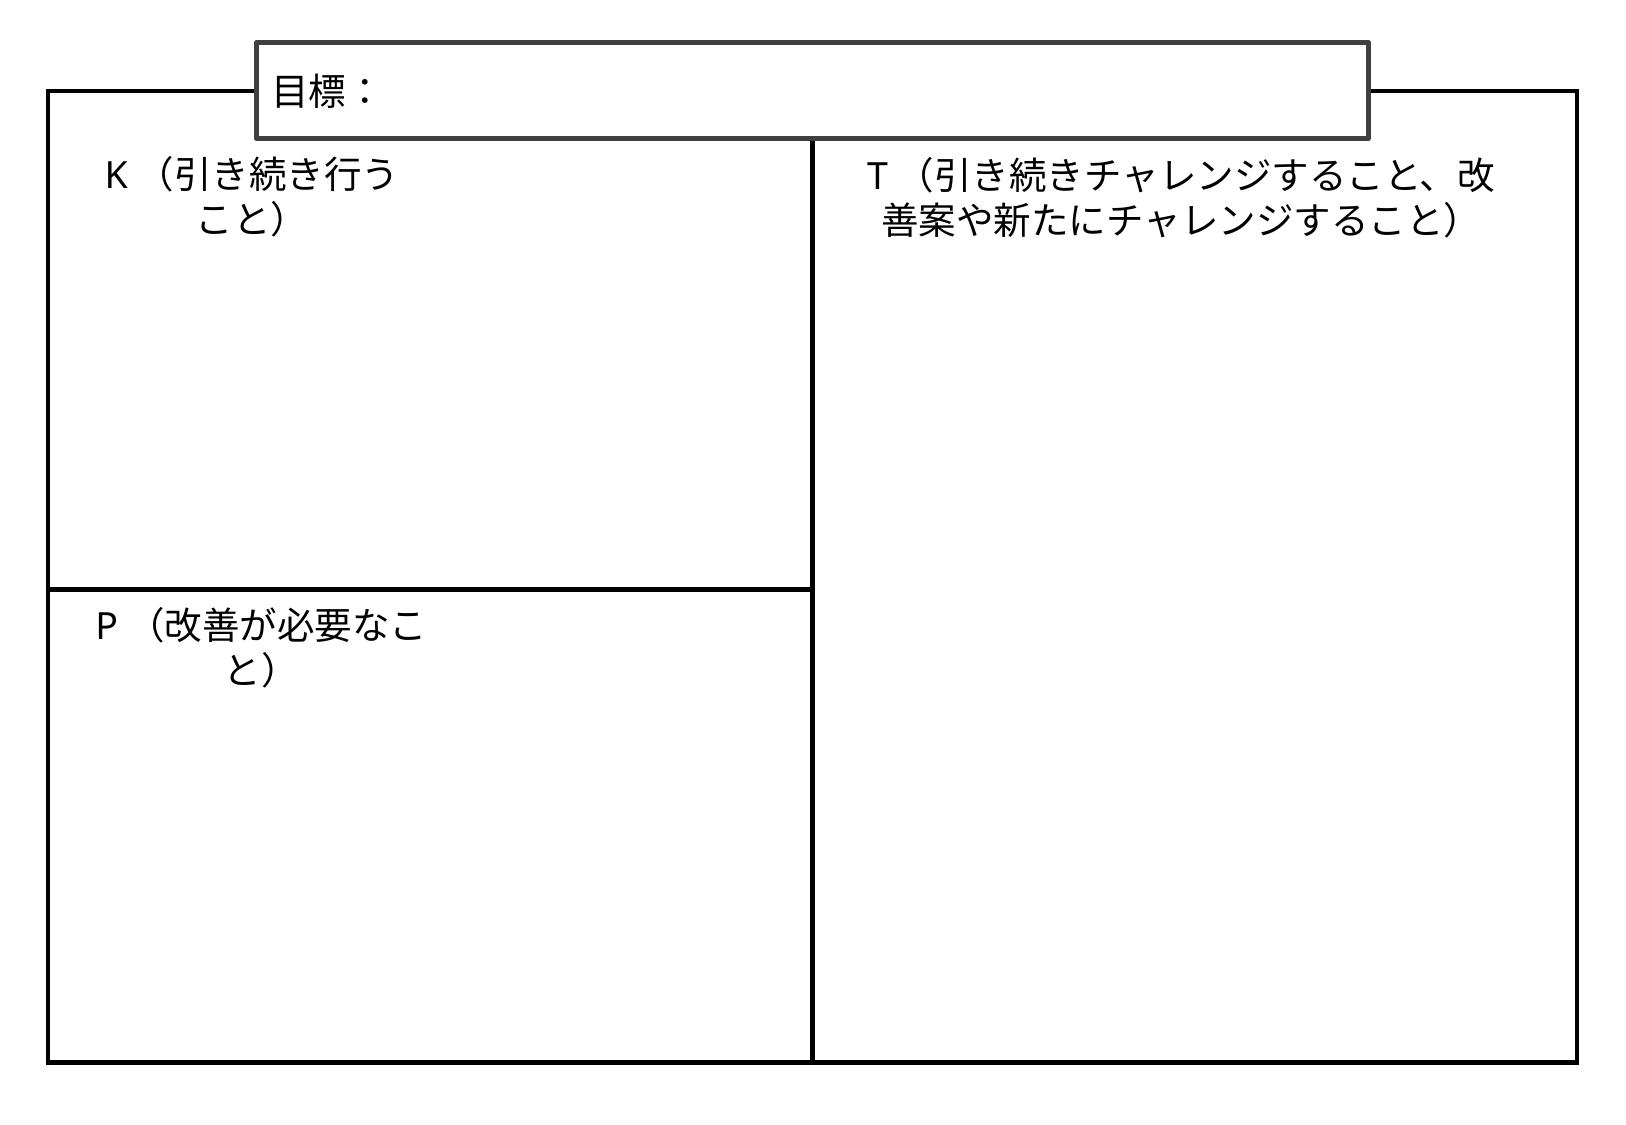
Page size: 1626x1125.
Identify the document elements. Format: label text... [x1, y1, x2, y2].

text_box [813, 90, 1578, 1063]
text_box [47, 590, 812, 1063]
text_box 目標： [256, 42, 1369, 139]
text_box [47, 90, 812, 589]
